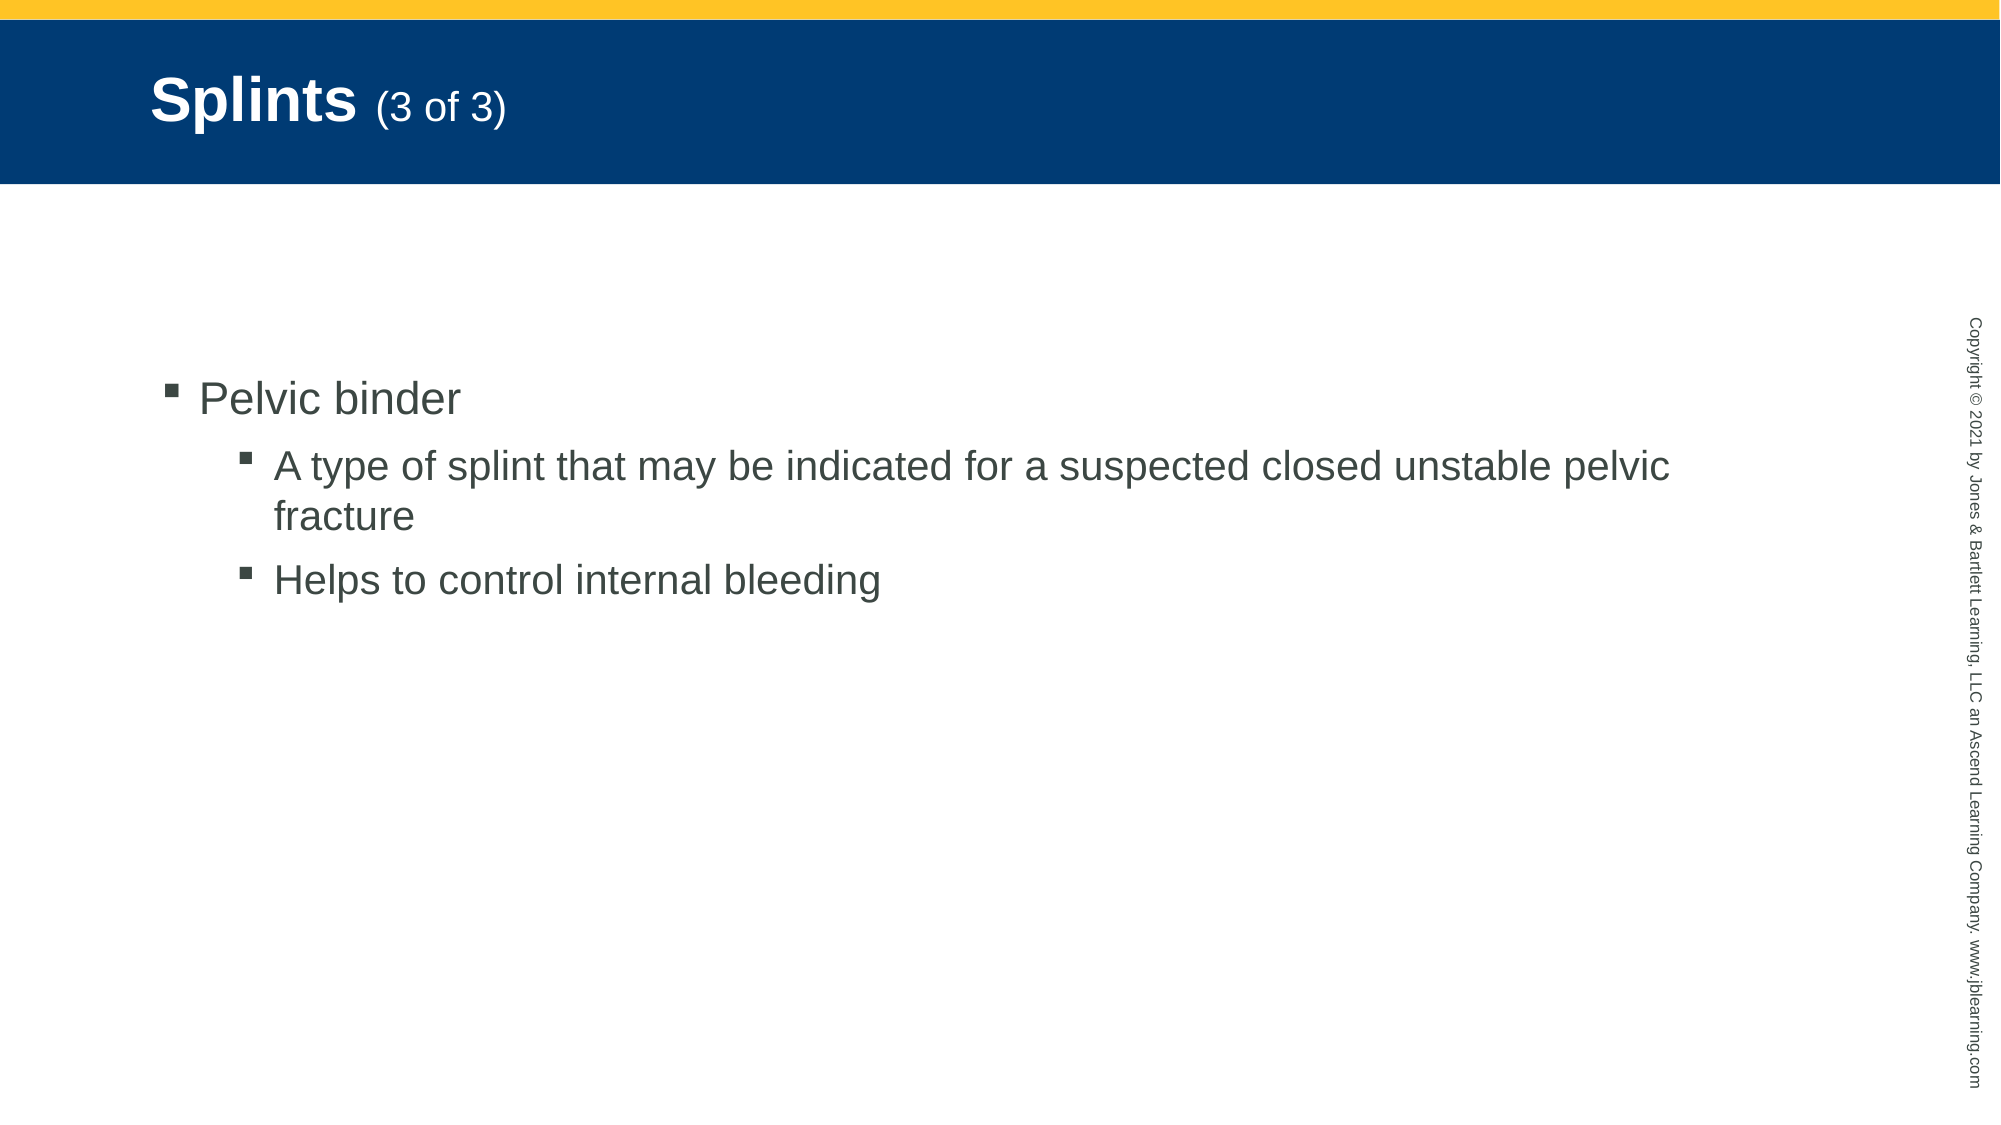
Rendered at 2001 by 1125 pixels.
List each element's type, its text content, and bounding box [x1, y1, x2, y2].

list Pelvic binder A type of splint that may be indicated for a suspected closed unstable pelvic fracture Helps to control internal bleeding [146, 361, 1859, 1016]
title Splints (3 of 3) [0, 19, 2000, 185]
